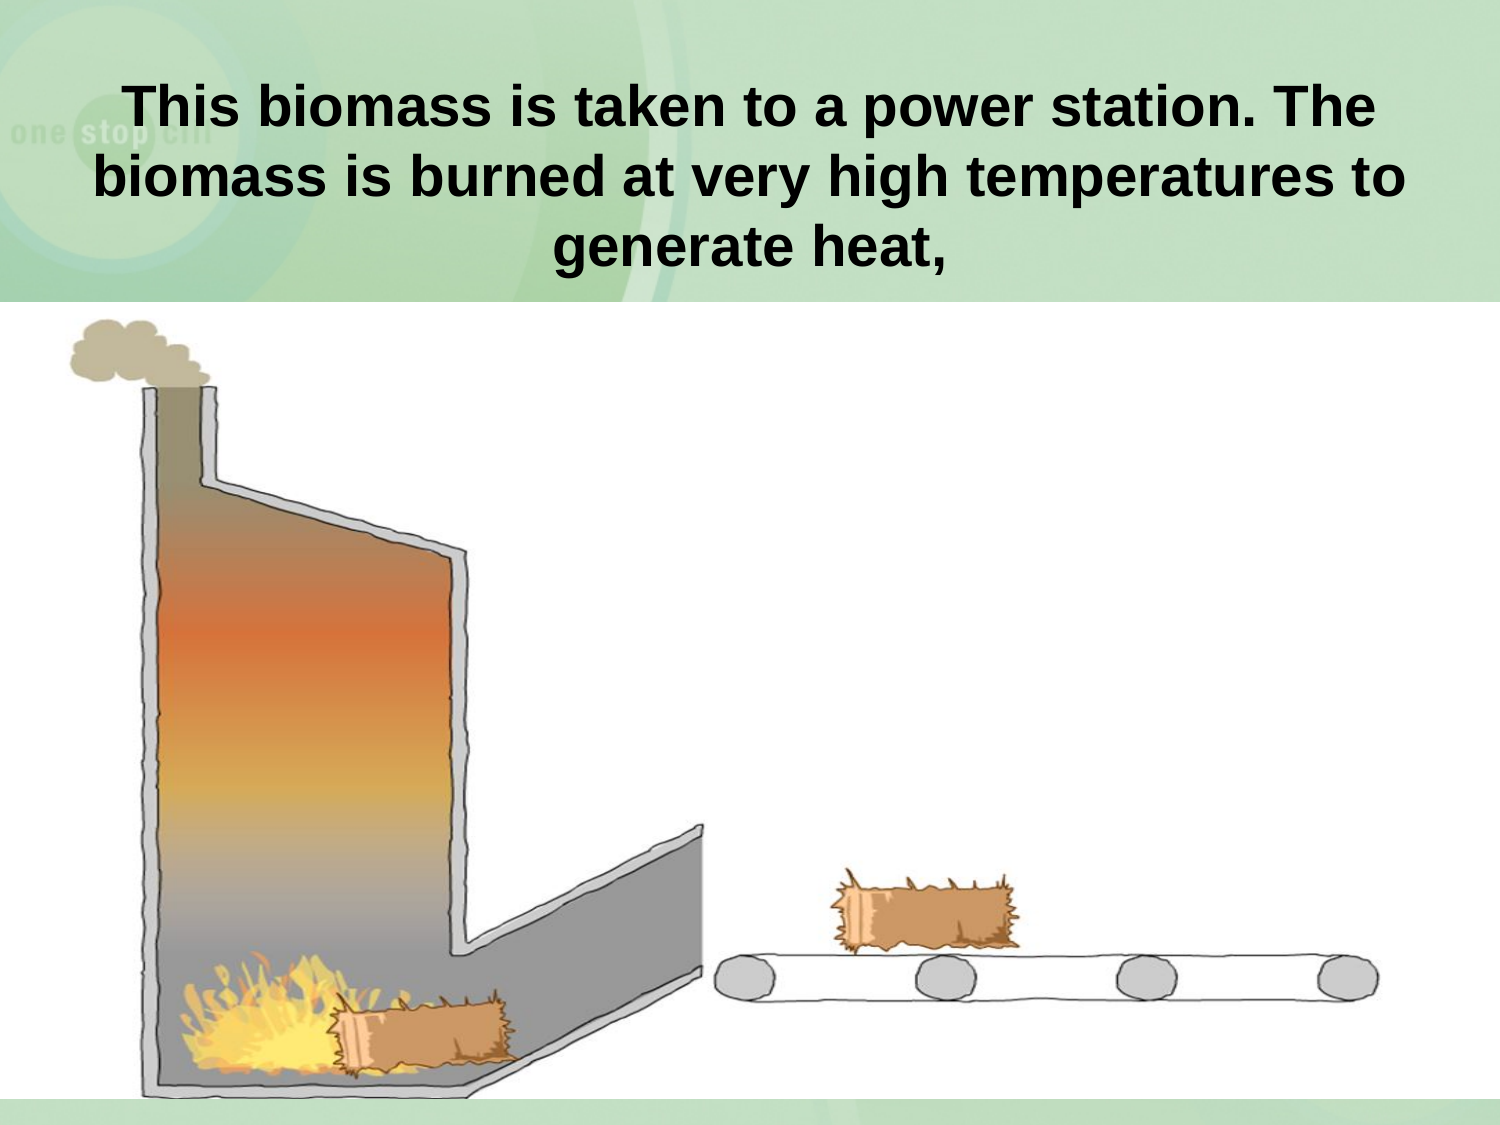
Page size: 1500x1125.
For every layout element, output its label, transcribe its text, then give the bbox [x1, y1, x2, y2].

title This biomass is taken to a power station. The biomass is burned at very high temperatures to generate heat, [75, 79, 1425, 268]
picture [0, 0, 1500, 1125]
